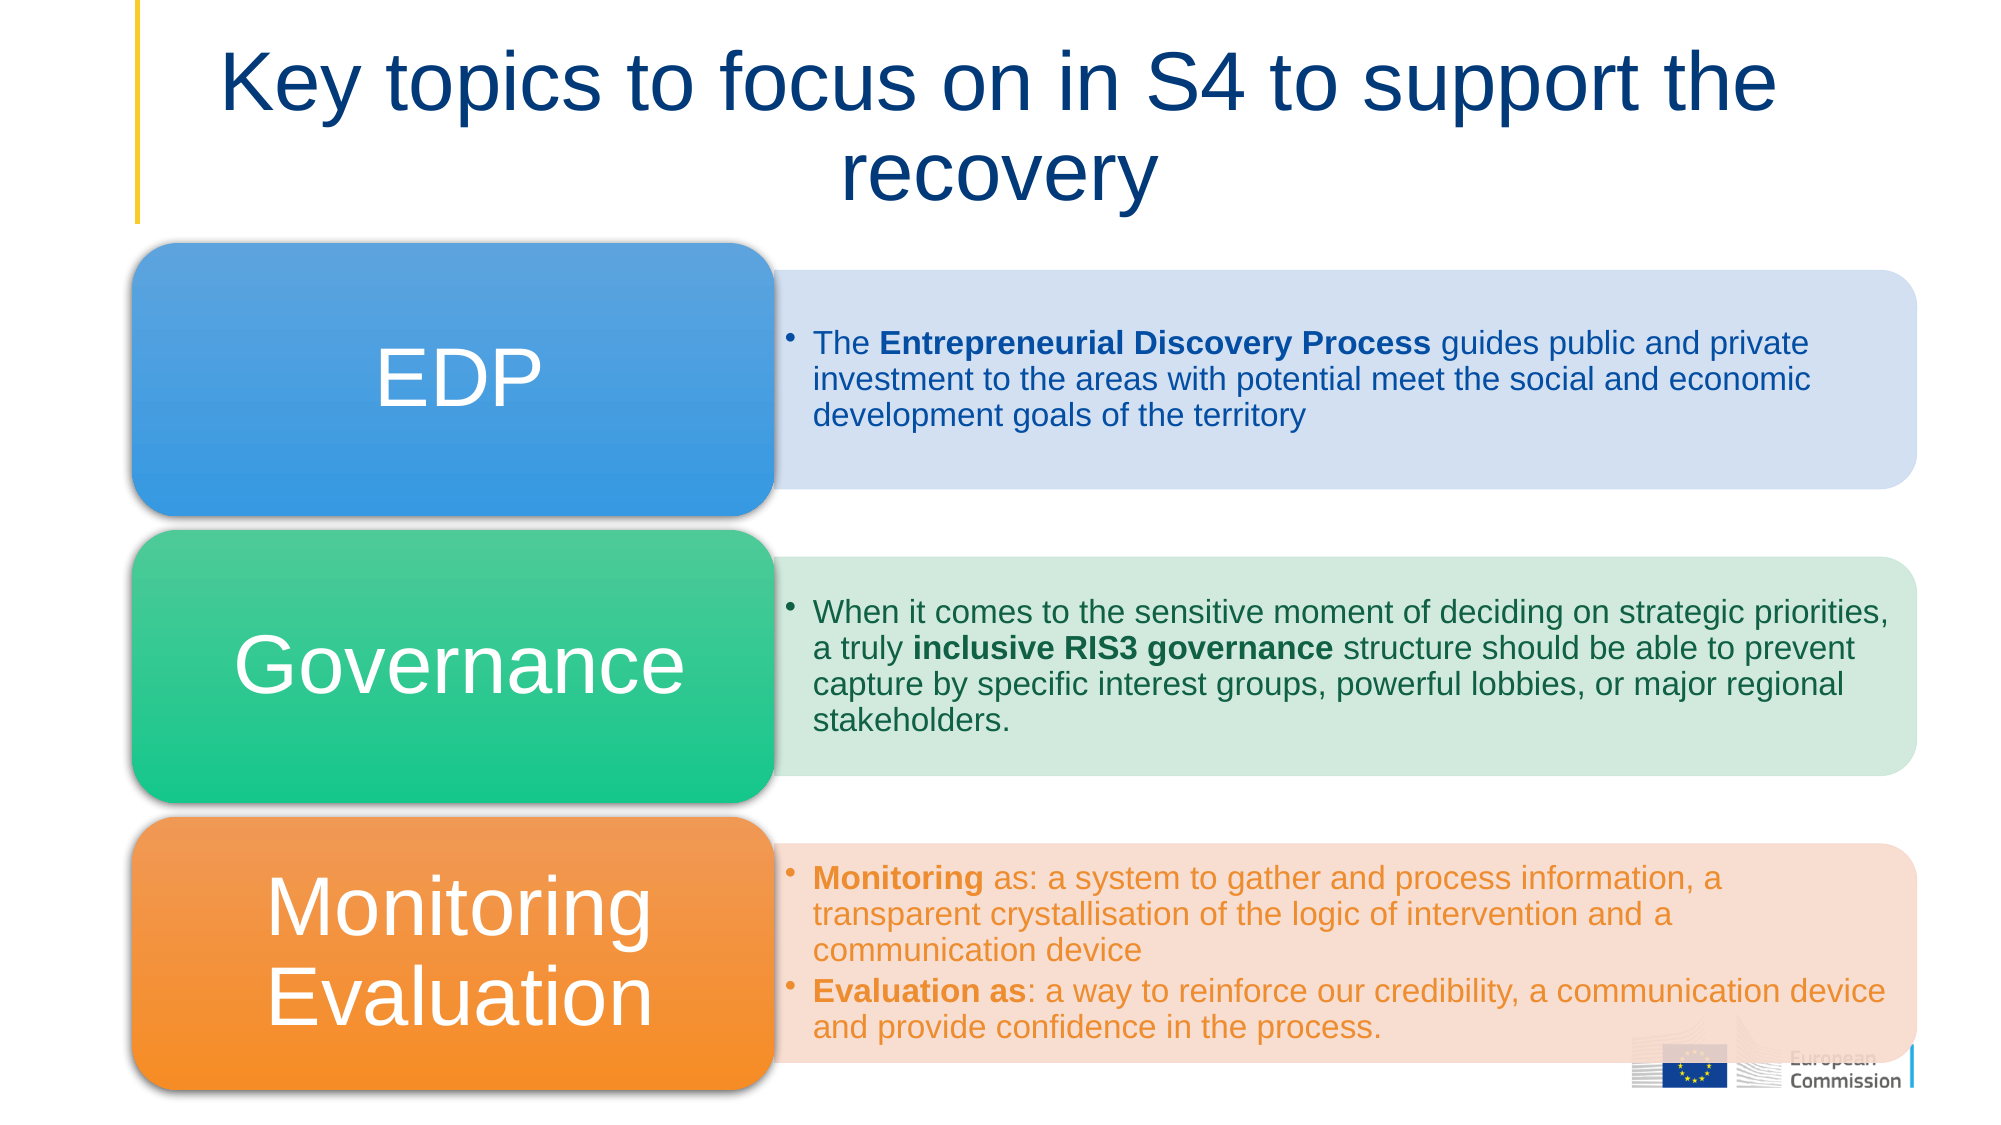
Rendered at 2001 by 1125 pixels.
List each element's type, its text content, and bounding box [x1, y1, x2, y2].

text_box Key topics to focus on in S4 to support the recovery [157, 89, 1842, 219]
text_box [132, 242, 1917, 1091]
